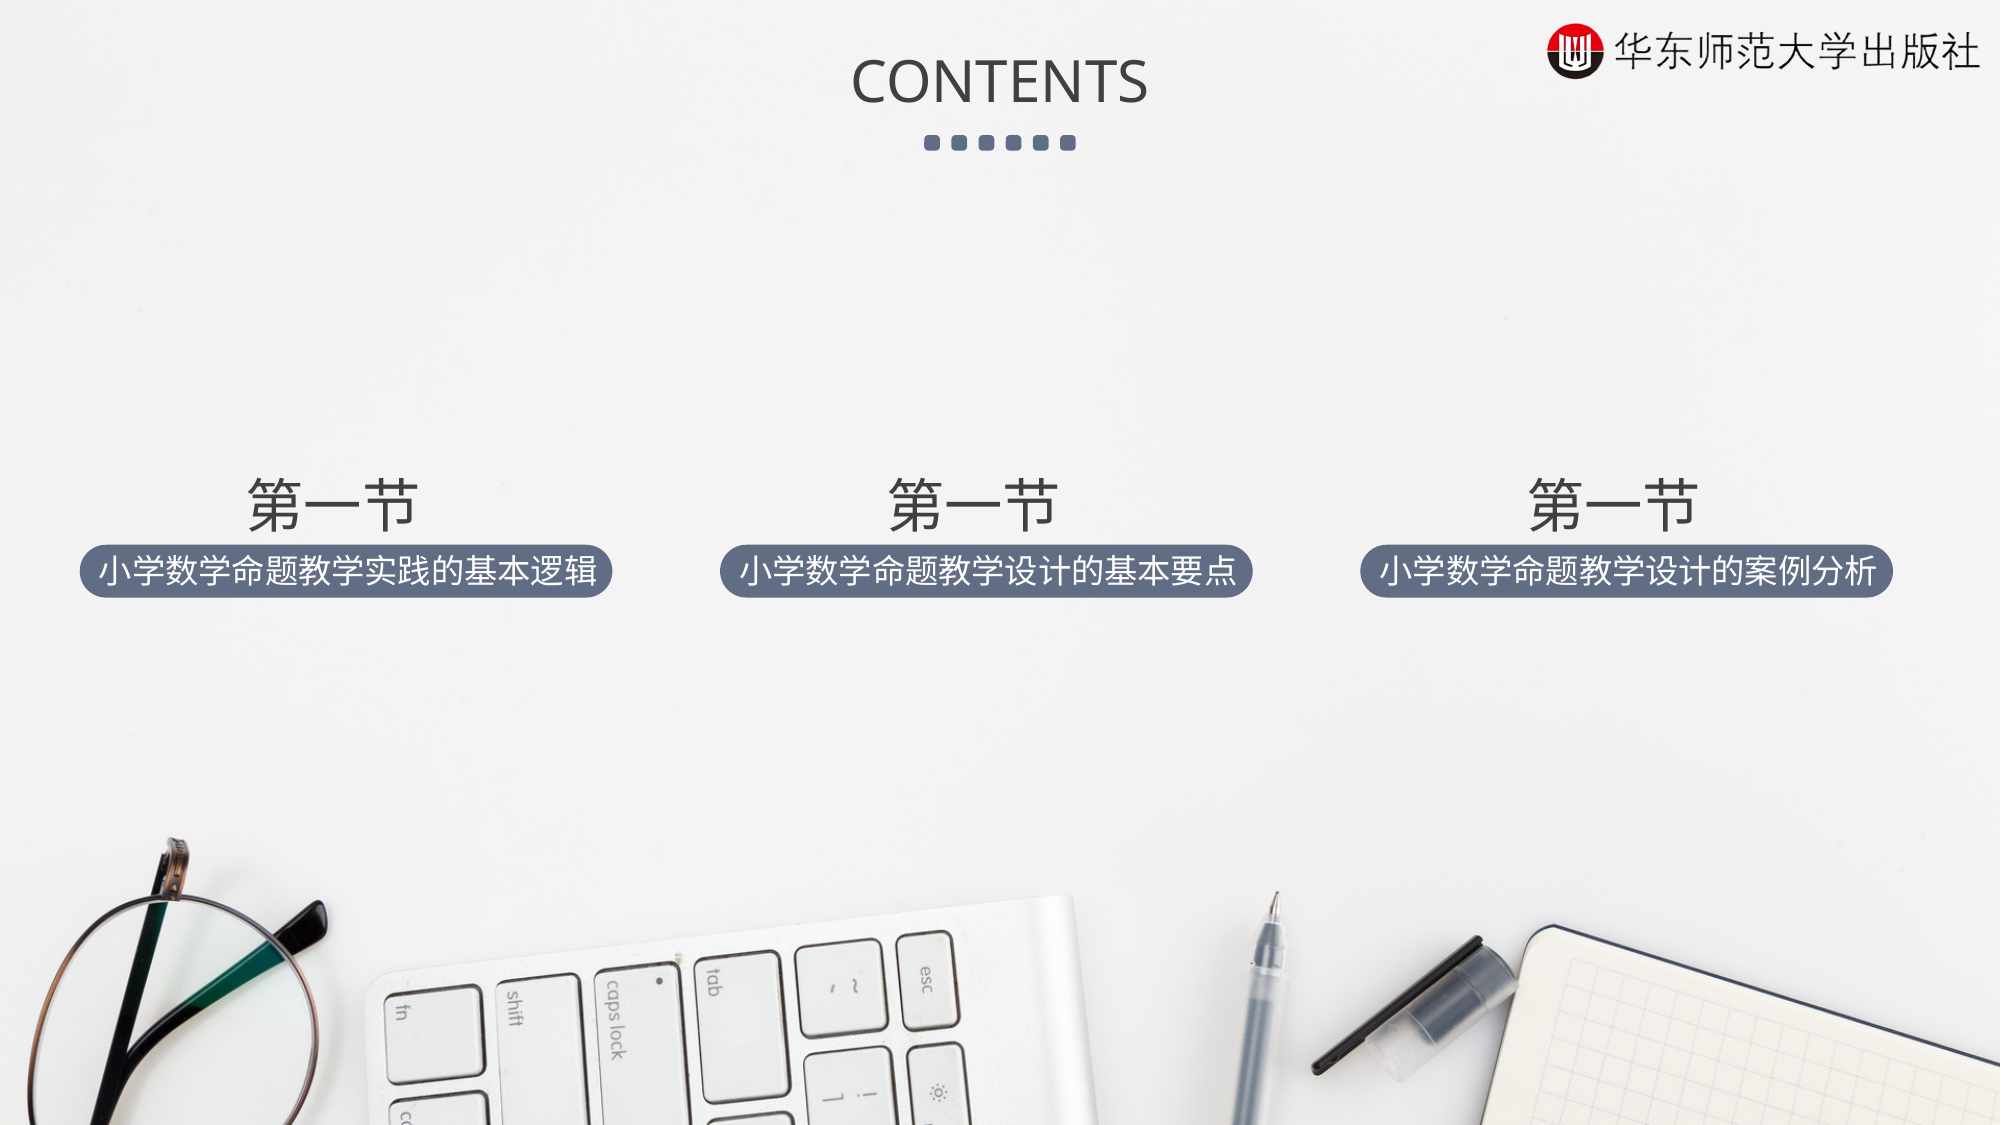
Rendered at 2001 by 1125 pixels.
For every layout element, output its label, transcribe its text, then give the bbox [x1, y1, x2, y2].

picture [0, 0, 2000, 1125]
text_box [720, 469, 1253, 598]
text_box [1360, 469, 1893, 598]
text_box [79, 469, 613, 598]
text_box CONTENTS [785, 44, 1215, 115]
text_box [924, 135, 1076, 151]
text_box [1536, 13, 1989, 83]
